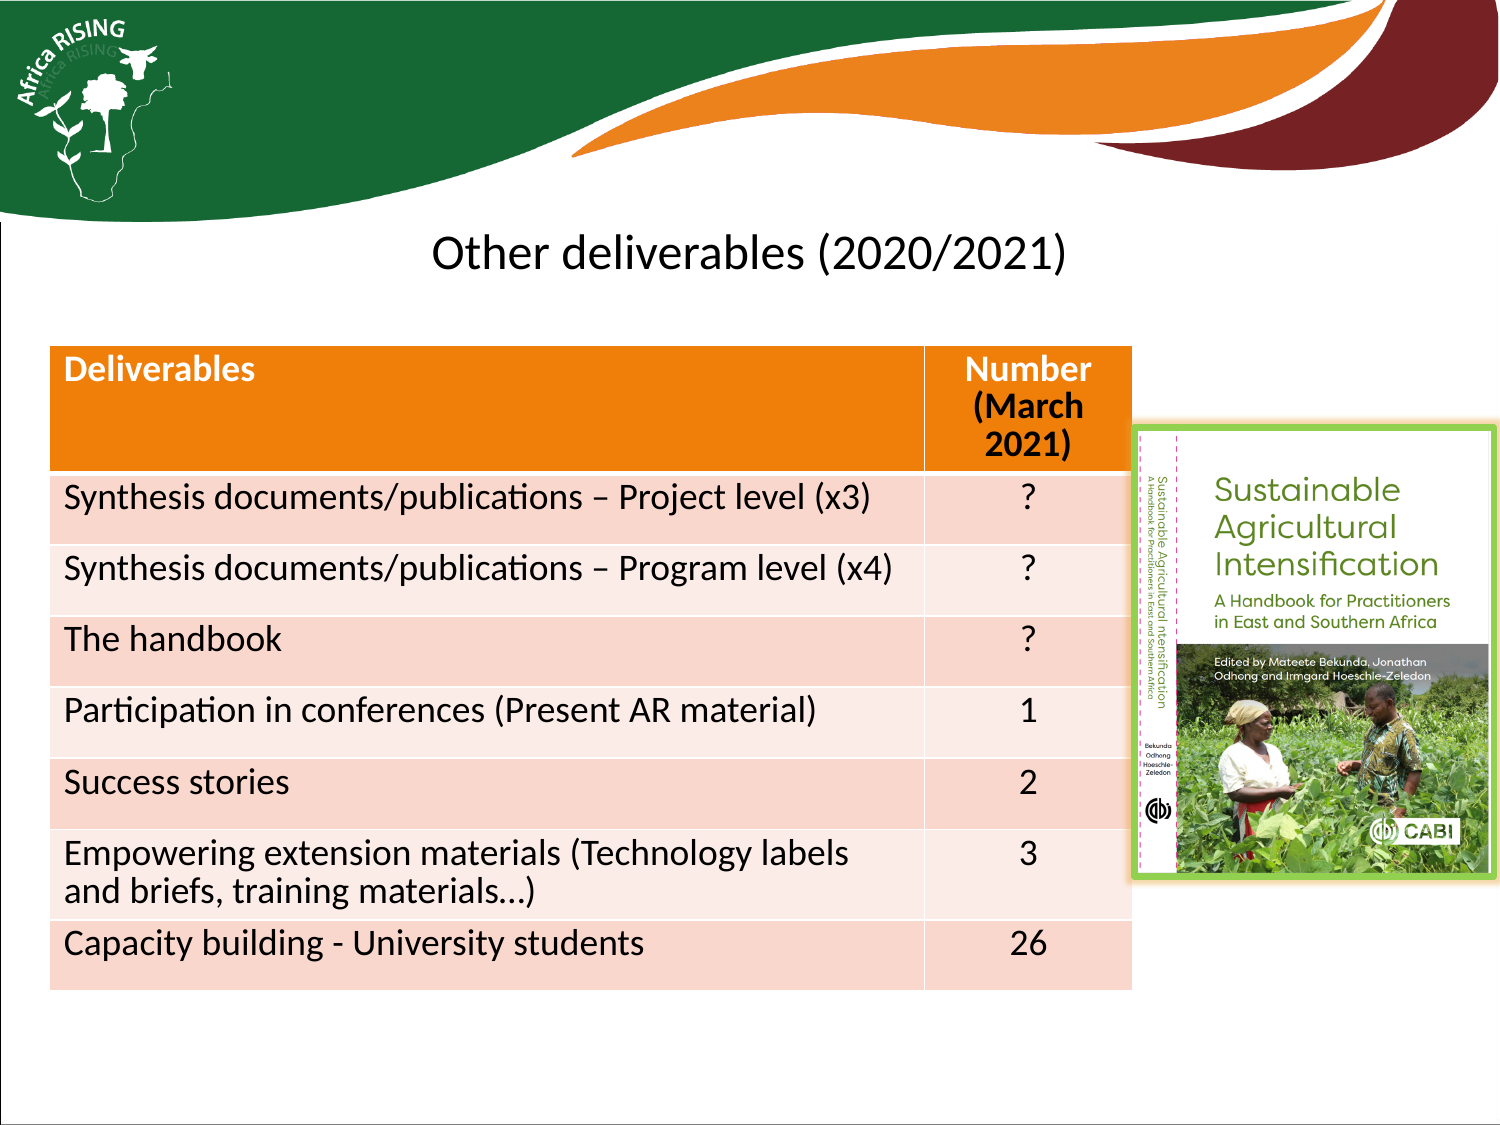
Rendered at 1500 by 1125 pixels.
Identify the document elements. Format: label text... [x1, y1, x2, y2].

table_cell 2 [925, 759, 1122, 829]
table_header Number (March 2021) [925, 346, 1132, 471]
table_cell Capacity building - University students [50, 921, 924, 990]
table_header Deliverables [50, 346, 924, 471]
table_cell 1 [925, 688, 1122, 757]
table_cell Empowering extension materials (Technology labels and briefs, training materials…) [50, 830, 924, 919]
text_box Other deliverables (2020/2021) [67, 212, 1433, 287]
table_cell The handbook [50, 617, 924, 686]
table_cell 26 [925, 921, 1132, 990]
table_cell ? [925, 617, 1122, 686]
table_cell Participation in conferences (Present AR material) [50, 688, 924, 757]
table_cell 3 [925, 830, 1132, 919]
table_cell Success stories [50, 759, 924, 829]
table_cell ? [925, 546, 1122, 615]
table_cell Synthesis documents/publications – Project level (x3) [50, 476, 924, 544]
table_cell Synthesis documents/publications – Program level (x4) [50, 546, 924, 615]
picture [1137, 429, 1492, 874]
picture [0, 0, 1500, 1125]
table_cell ? [925, 476, 1122, 544]
